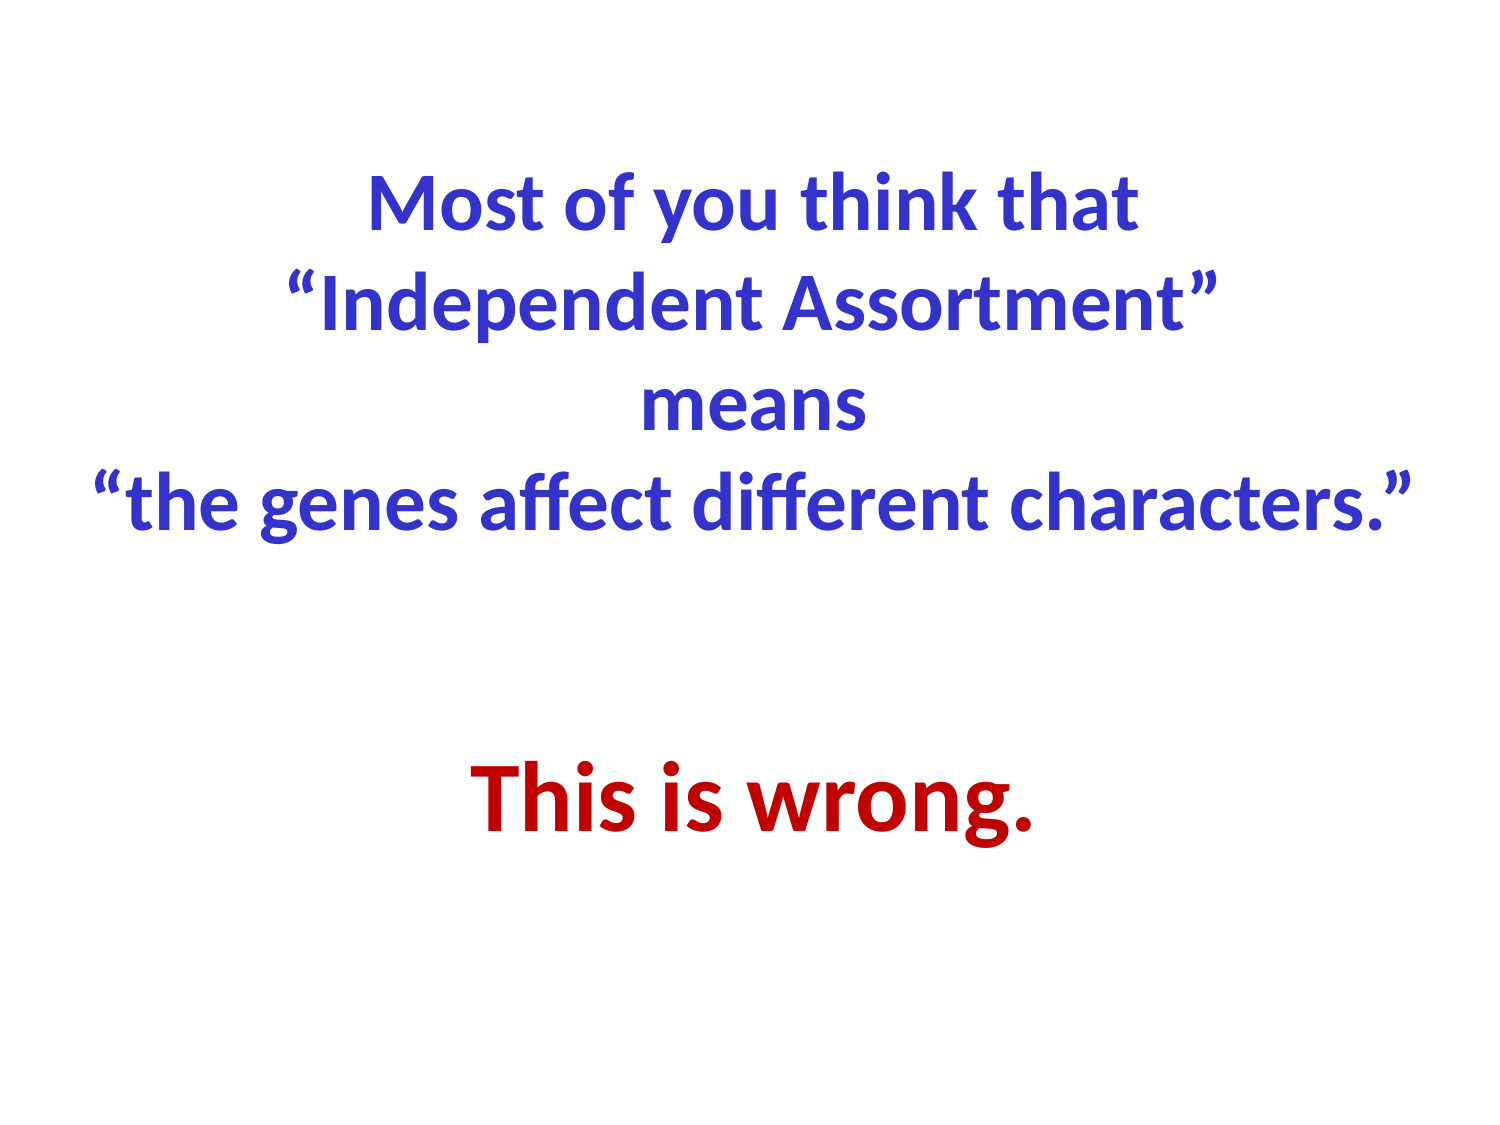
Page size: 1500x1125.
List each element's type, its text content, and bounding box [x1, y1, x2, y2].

text_box Most of you think that “Independent Assortment” means “the genes affect different characters.” [0, 139, 1500, 555]
text_box This is wrong. [415, 724, 1092, 859]
